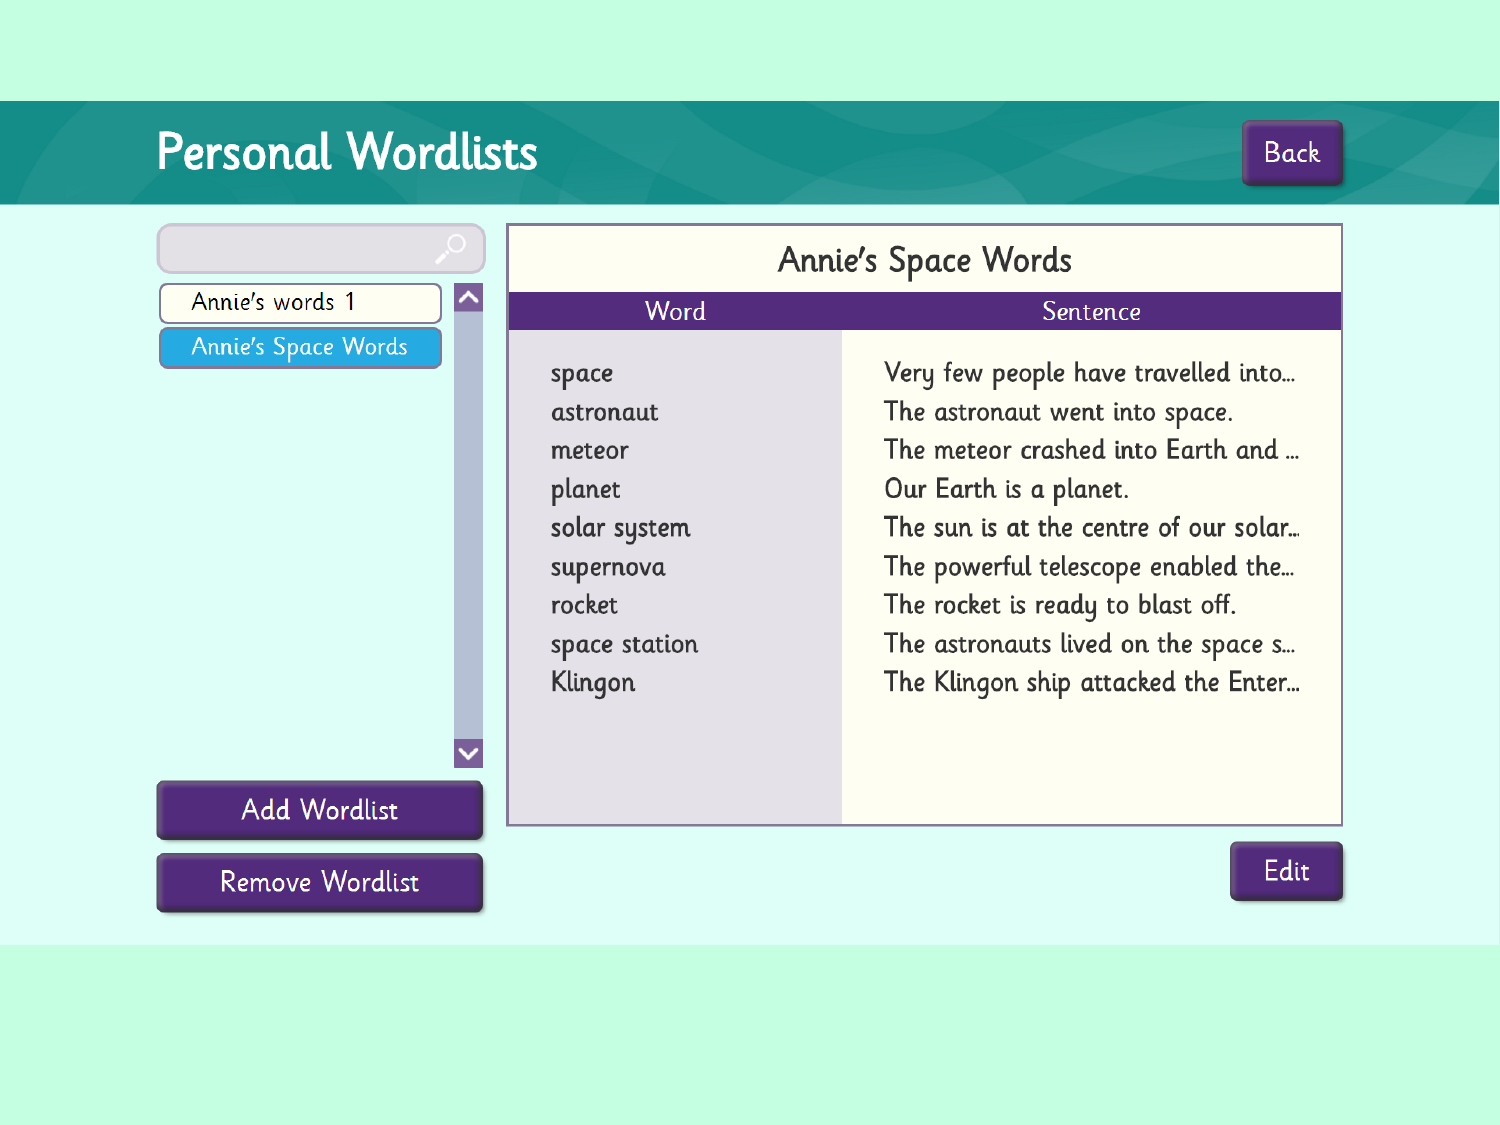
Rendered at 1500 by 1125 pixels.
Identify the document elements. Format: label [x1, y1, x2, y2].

list [0, 101, 1499, 946]
